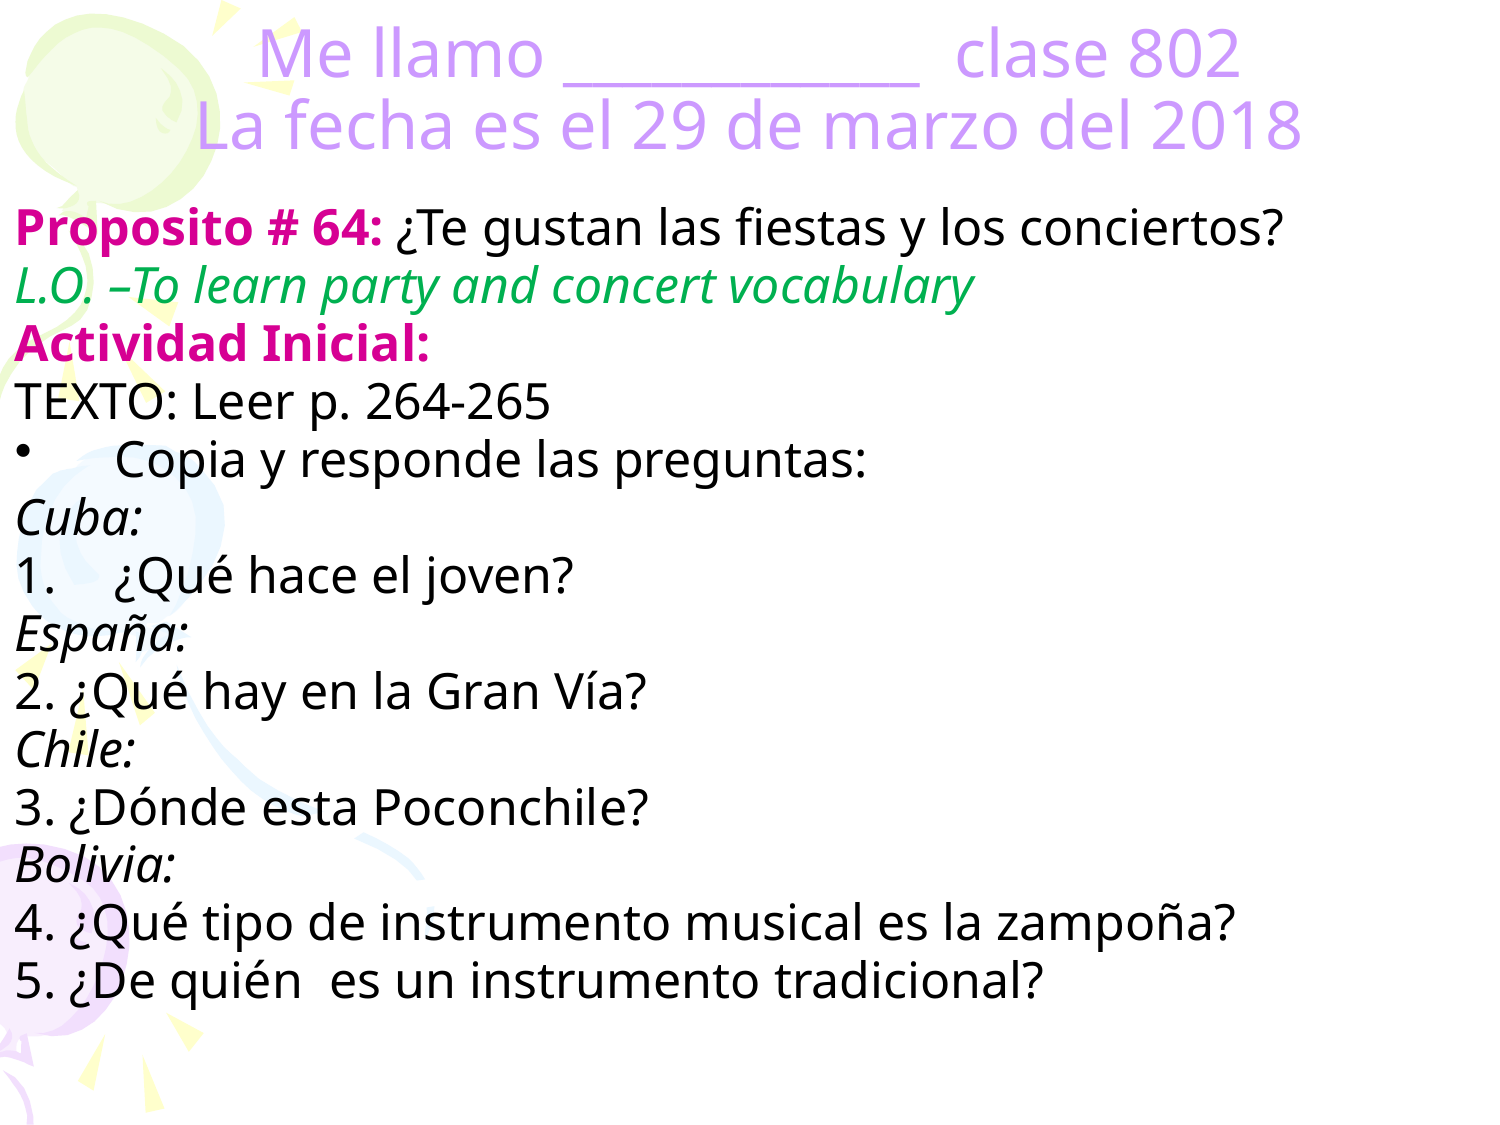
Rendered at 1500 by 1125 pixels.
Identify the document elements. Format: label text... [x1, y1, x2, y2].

text_box Proposito # 64: ¿Te gustan las fiestas y los conciertos? L.O. –To learn party and concert vocabulary Actividad Inicial: TEXTO: Leer p. 264-265 Copia y responde las preguntas: Cuba: ¿Qué hace el joven? España: 2. ¿Qué hay en la Gran Vía? Chile: 3. ¿Dónde esta Poconchile? Bolivia: 4. ¿Qué tipo de instrumento musical es la zampoña? 5. ¿De quién es un instrumento tradicional? [0, 199, 1500, 1088]
text_box Me llamo ____________ clase 802 La fecha es el 29 de marzo del 2018 [0, 12, 1500, 179]
